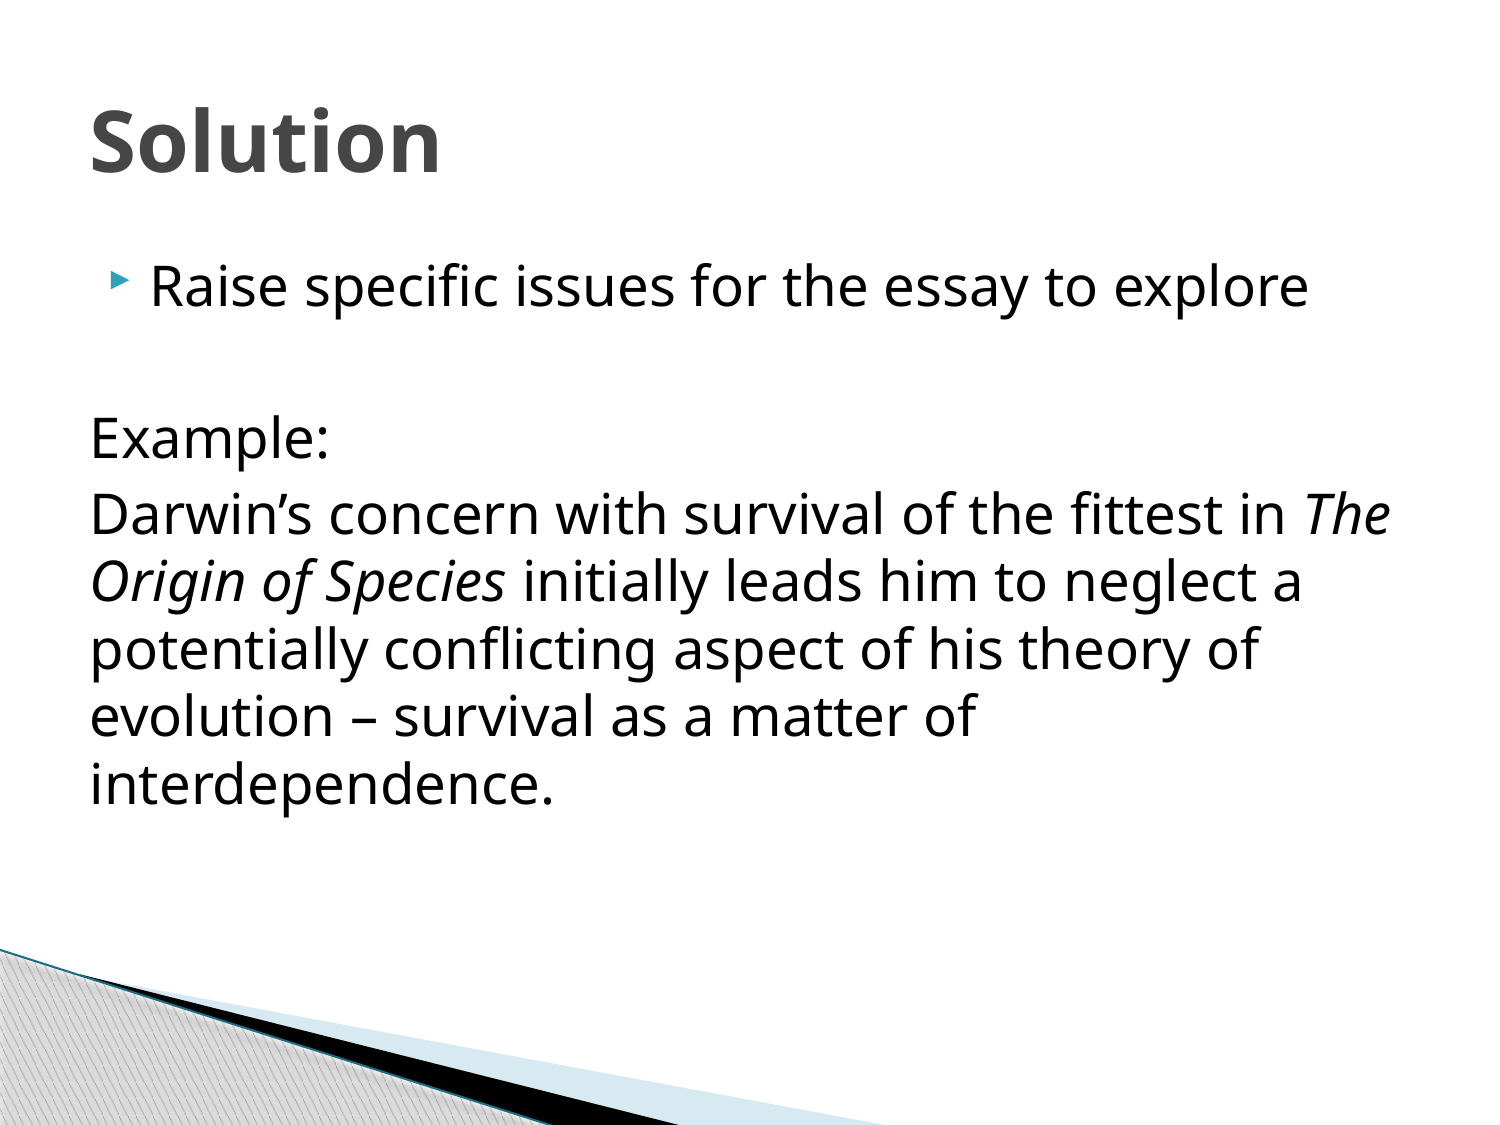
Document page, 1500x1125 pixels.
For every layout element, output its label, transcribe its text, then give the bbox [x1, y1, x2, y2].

title Solution [75, 45, 1425, 233]
list Raise specific issues for the essay to explore Example: Darwin’s concern with survival of the fittest in The Origin of Species initially leads him to neglect a potentially conflicting aspect of his theory of evolution – survival as a matter of interdependence. [75, 243, 1425, 986]
